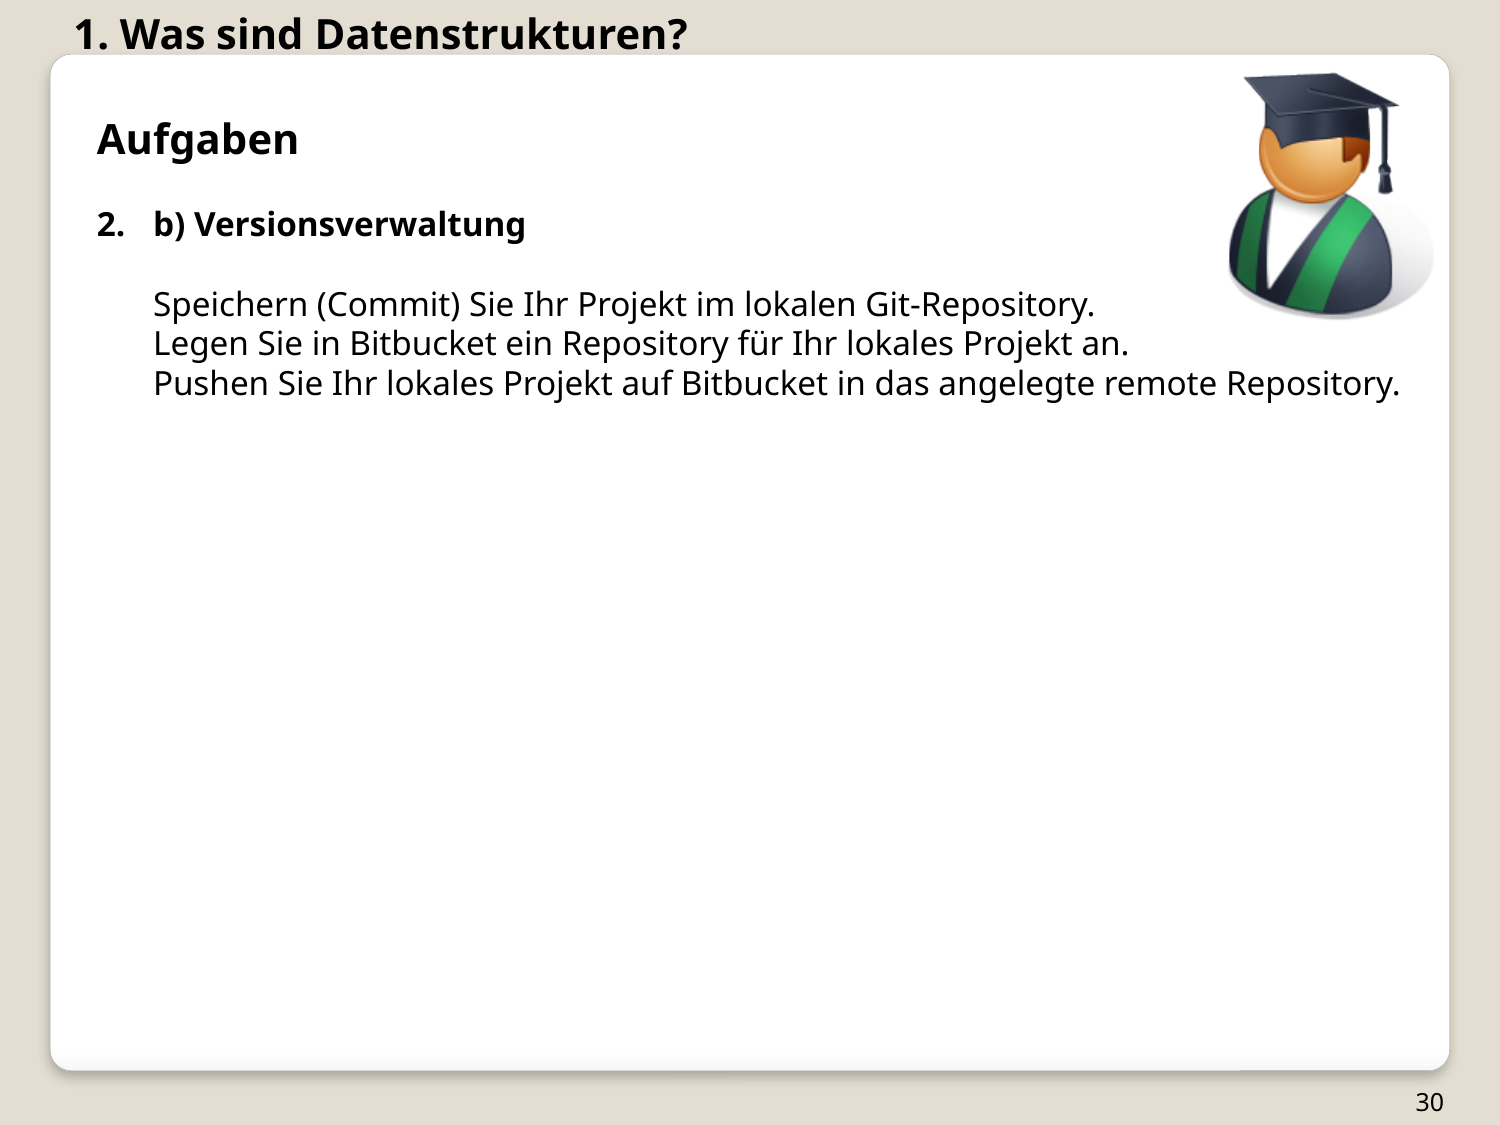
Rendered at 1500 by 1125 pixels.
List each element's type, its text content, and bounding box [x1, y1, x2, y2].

text_box Aufgaben b) Versionsverwaltung Speichern (Commit) Sie Ihr Projekt im lokalen Git-Repository. Legen Sie in Bitbucket ein Repository für Ihr lokales Projekt an. Pushen Sie Ihr lokales Projekt auf Bitbucket in das angelegte remote Repository. [82, 105, 1442, 490]
text_box 1. Was sind Datenstrukturen? [58, 0, 1325, 65]
picture [1195, 58, 1477, 341]
